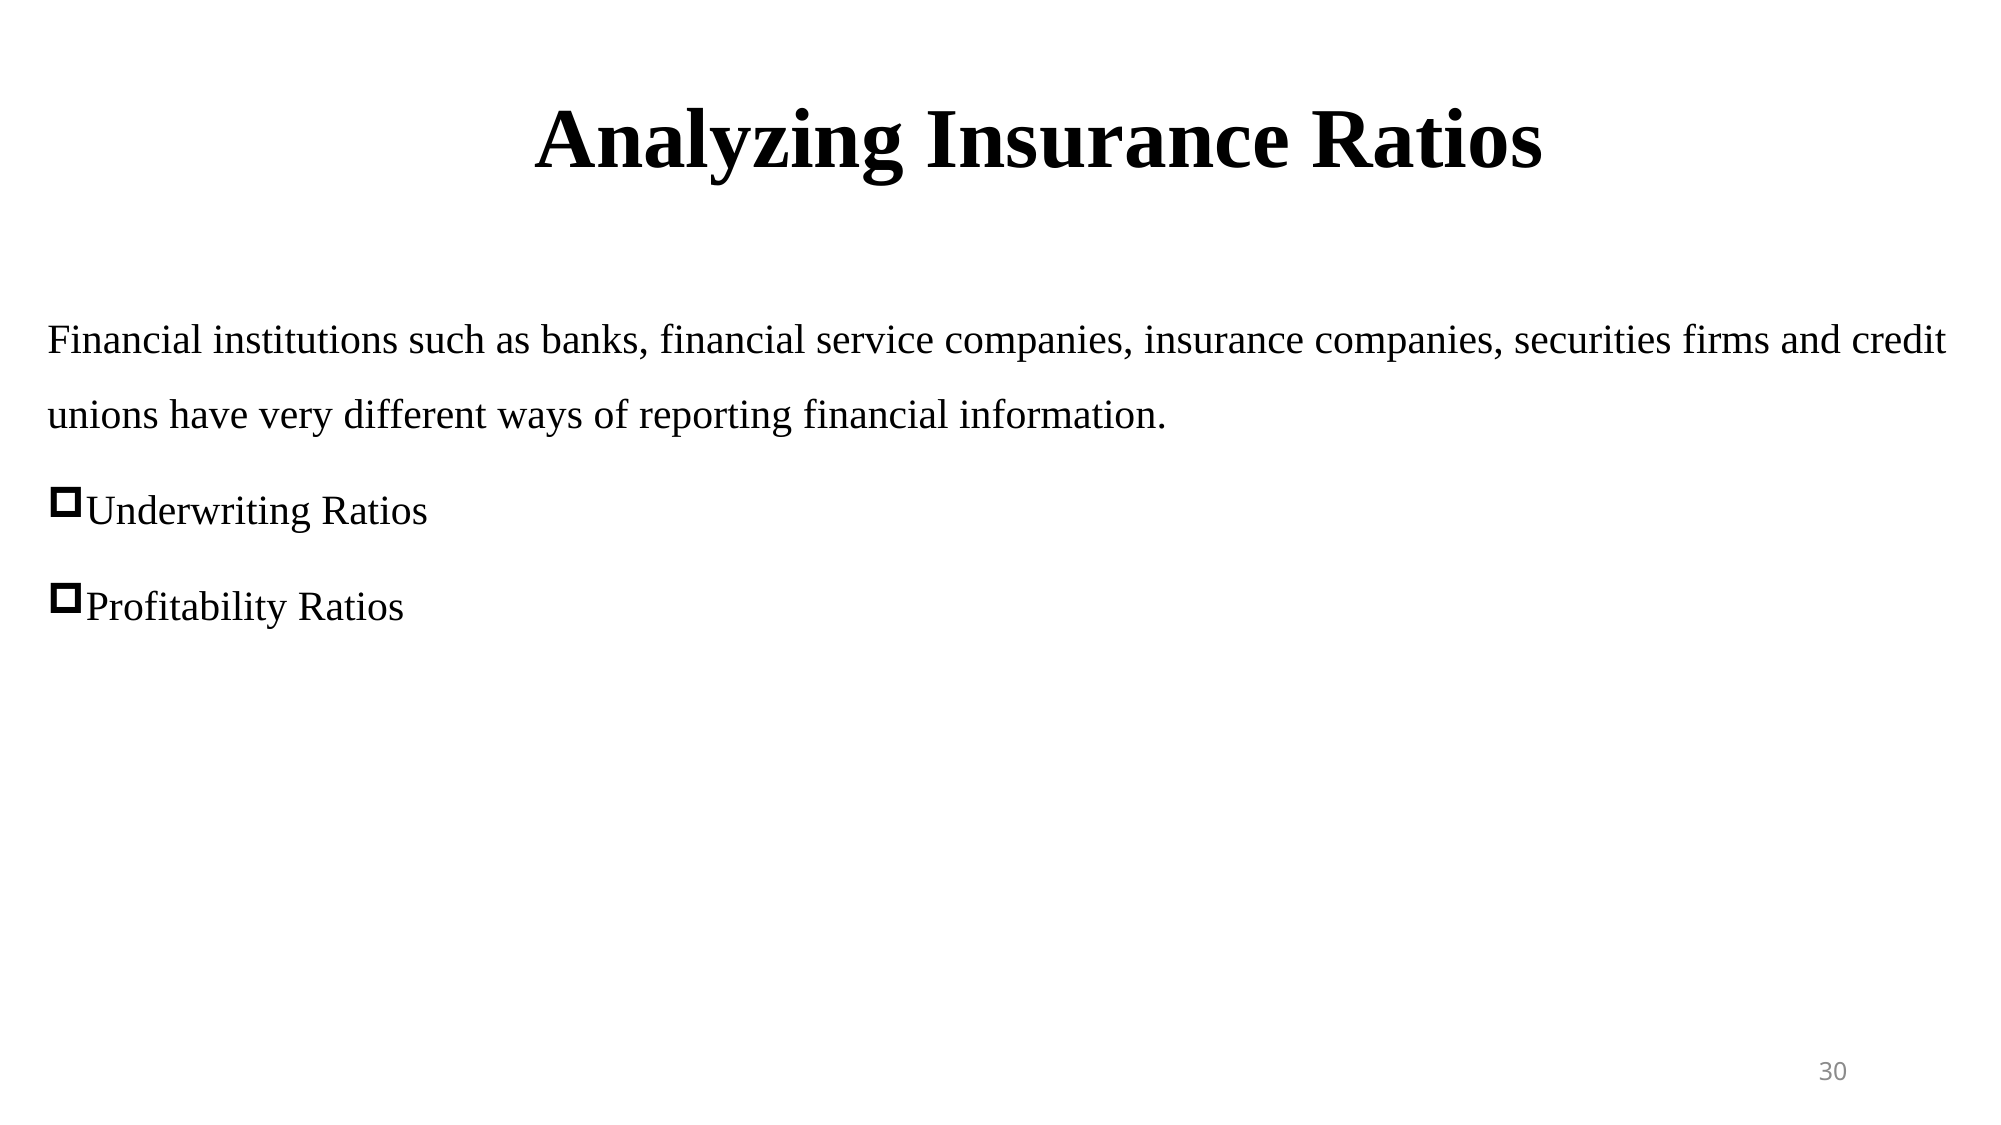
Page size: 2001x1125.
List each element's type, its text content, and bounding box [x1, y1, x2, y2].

slide_number 30 [1412, 1042, 1863, 1103]
title Analyzing Insurance Ratios [519, 73, 1568, 207]
list Financial institutions such as banks, financial service companies, insurance companies, securities firms and credit unions have very different ways of reporting financial information. Underwriting Ratios Profitability Ratios [32, 278, 1968, 931]
